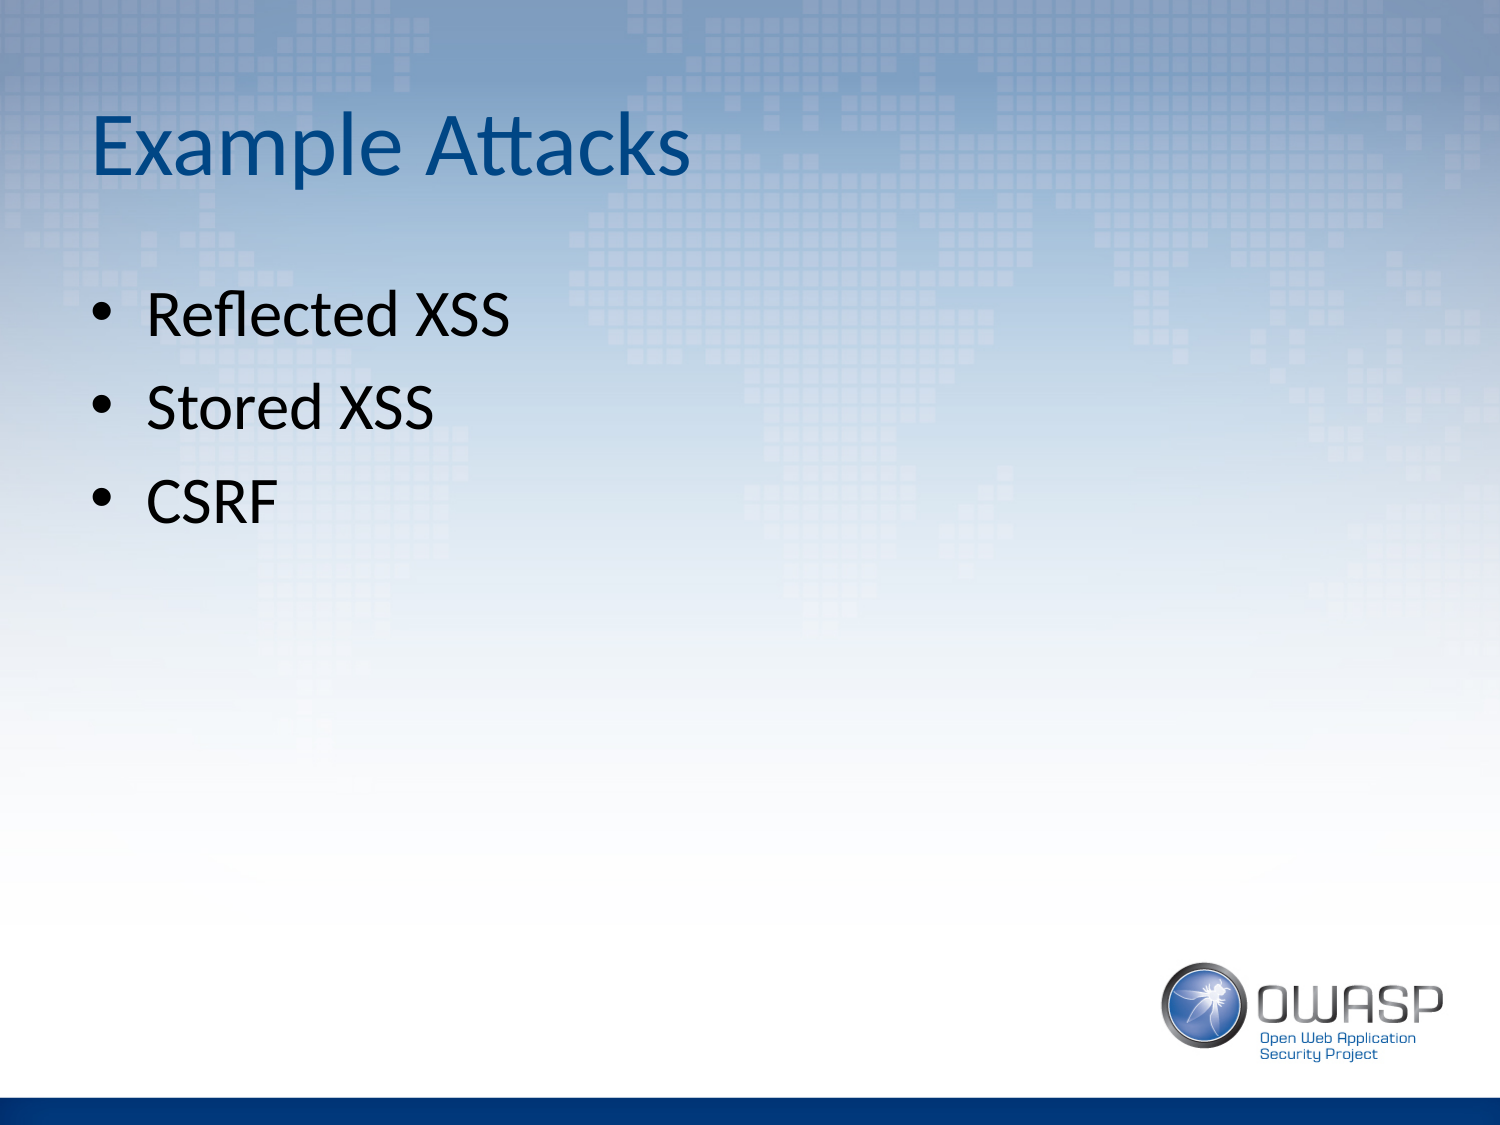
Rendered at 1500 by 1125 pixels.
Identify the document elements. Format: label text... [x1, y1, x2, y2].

list Reflected XSS Stored XSS CSRF [75, 262, 1425, 940]
picture [0, 0, 1500, 1125]
title Example Attacks [75, 45, 1425, 233]
